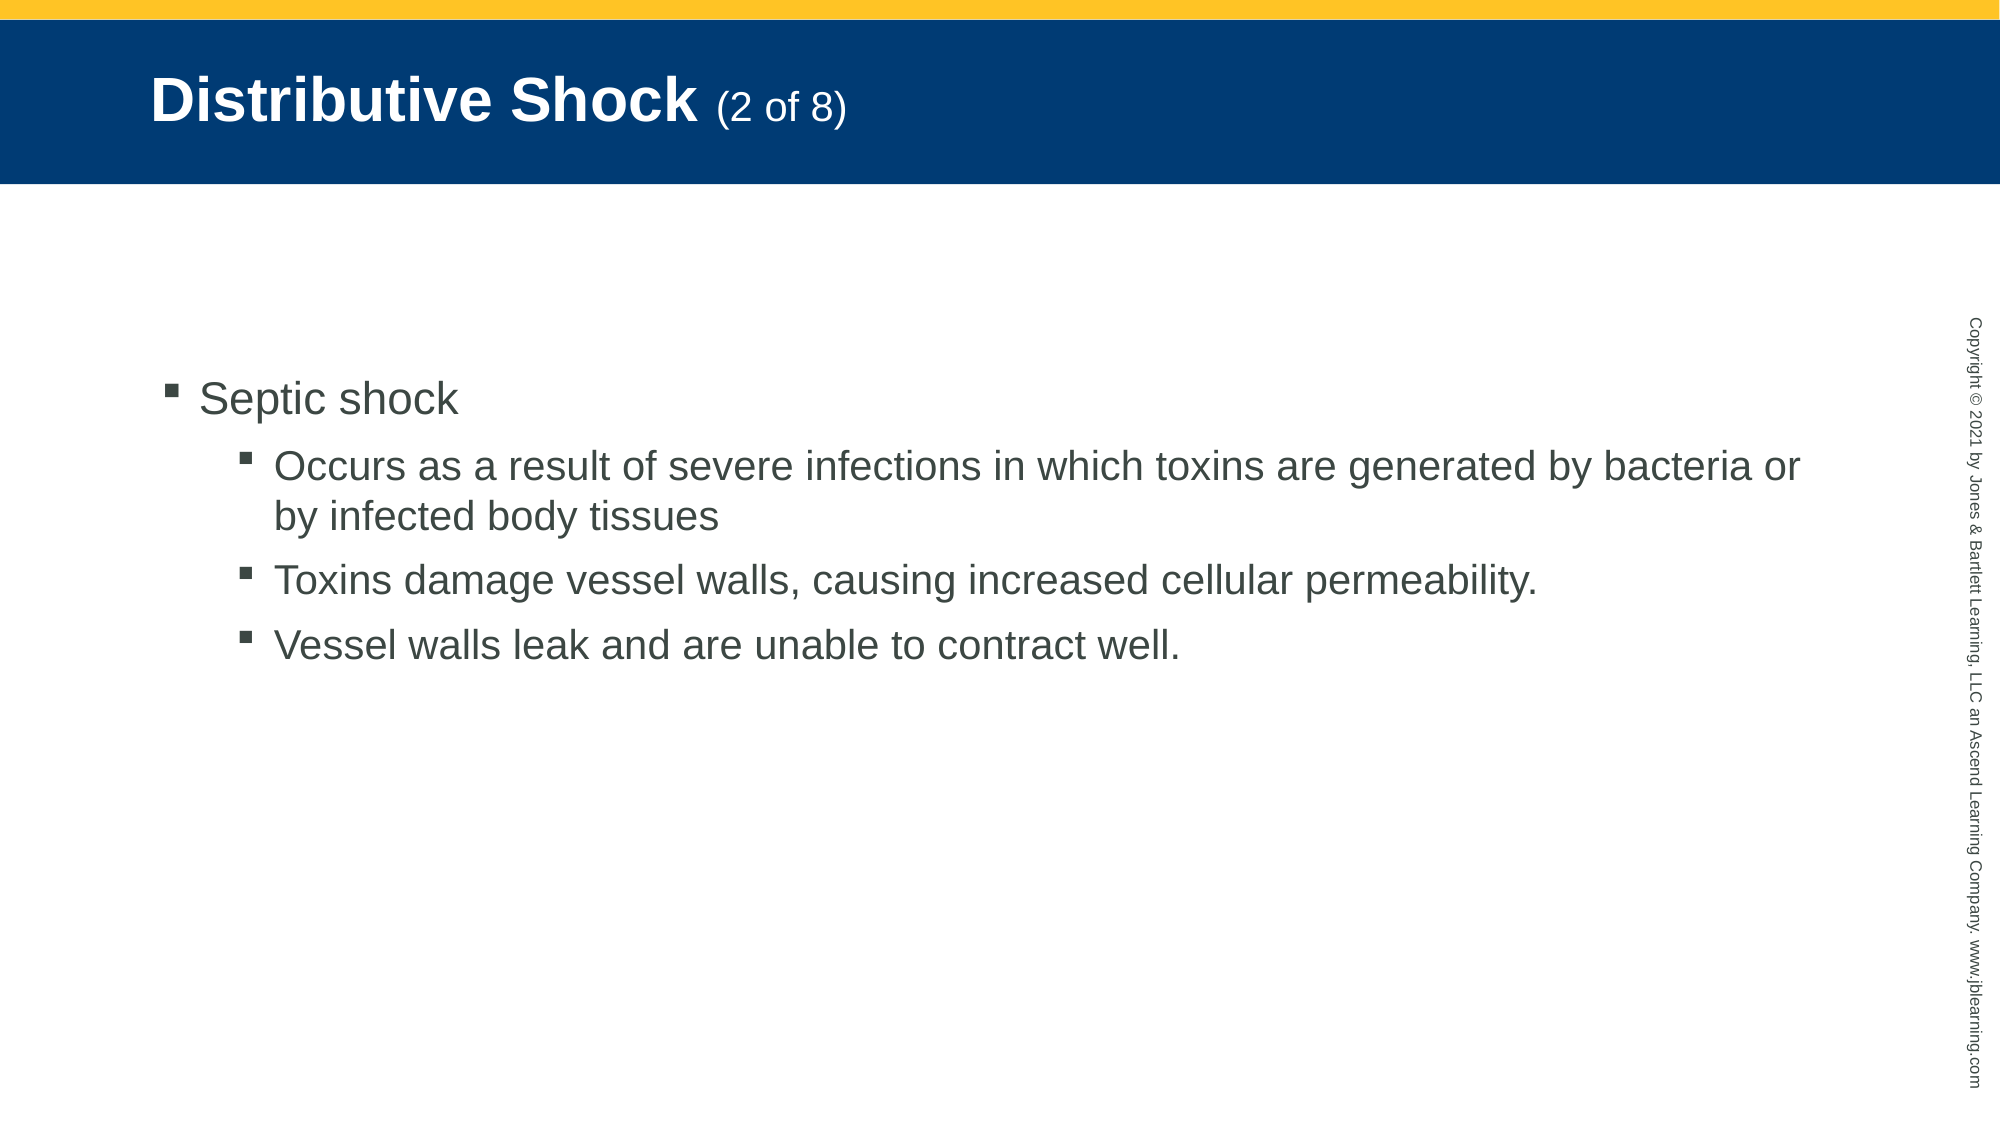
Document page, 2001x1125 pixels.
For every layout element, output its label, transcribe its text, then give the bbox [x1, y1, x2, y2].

list Septic shock Occurs as a result of severe infections in which toxins are generated by bacteria or by infected body tissues Toxins damage vessel walls, causing increased cellular permeability. Vessel walls leak and are unable to contract well. [146, 361, 1859, 1016]
title Distributive Shock (2 of 8) [0, 19, 2000, 185]
